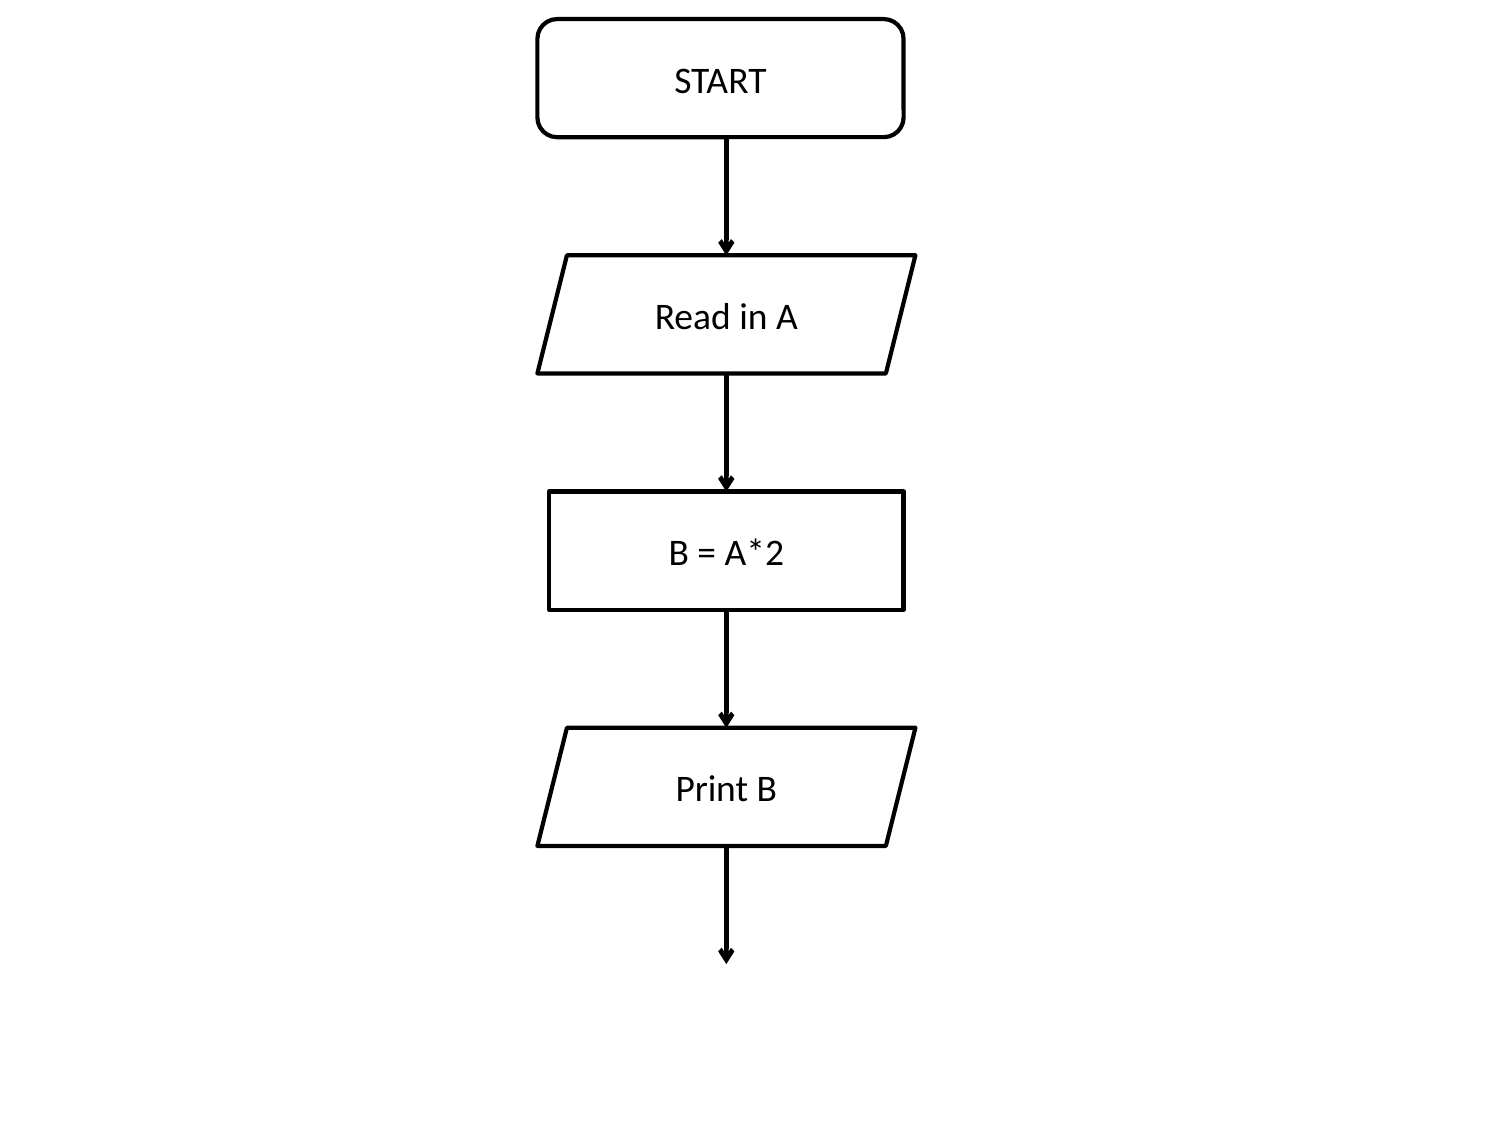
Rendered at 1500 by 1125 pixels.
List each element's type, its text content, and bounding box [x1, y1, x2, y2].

text_box START [535, 16, 906, 140]
text_box B = A*2 [547, 489, 906, 612]
text_box Print B [535, 725, 918, 849]
text_box Read in A [535, 253, 918, 376]
